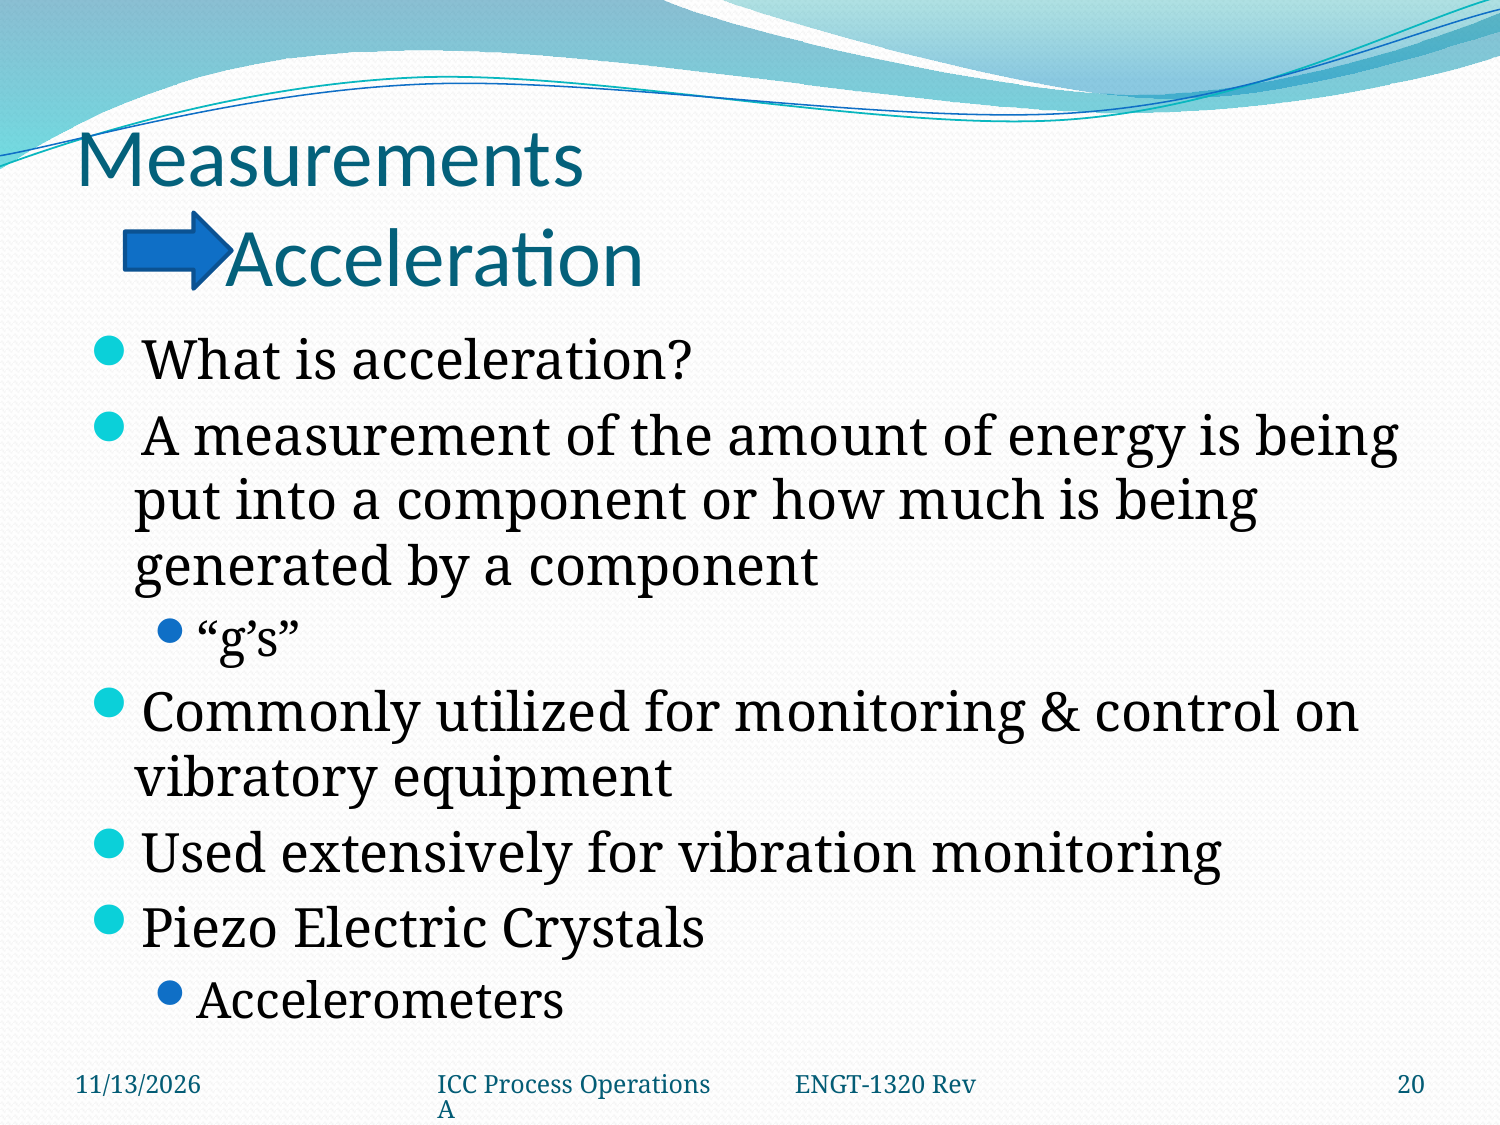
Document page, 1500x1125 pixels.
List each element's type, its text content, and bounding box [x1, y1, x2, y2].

footer ICC Process Operations ENGT-1320 Rev A [437, 1042, 988, 1103]
slide_number 20 [1299, 1042, 1425, 1103]
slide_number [75, 1042, 425, 1103]
title Measurements Acceleration [75, 115, 1425, 303]
text_box [122, 210, 234, 291]
list What is acceleration? A measurement of the amount of energy is being put into a component or how much is being generated by a component “g’s” Commonly utilized for monitoring & control on vibratory equipment Used extensively for vibration monitoring Piezo Electric Crystals Accelerometers [75, 317, 1425, 1038]
